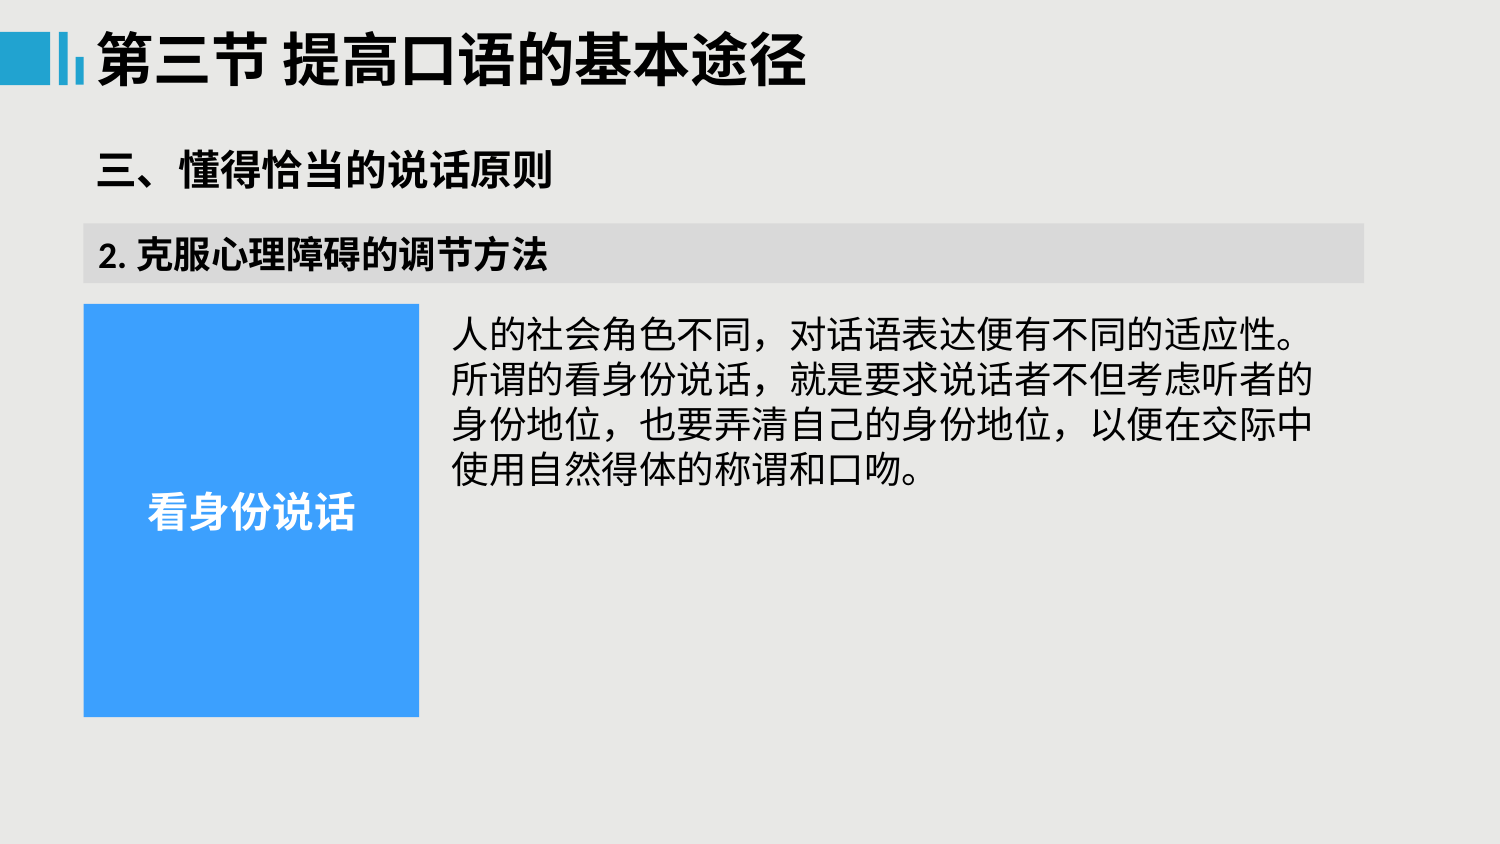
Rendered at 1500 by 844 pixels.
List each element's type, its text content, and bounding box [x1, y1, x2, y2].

text_box 2.克服心理障碍的调节方法 [83, 223, 1365, 284]
text_box [0, 30, 52, 87]
text_box 第三节 提高口语的基本途径 [83, 17, 1412, 99]
text_box 人的社会角色不同，对话语表达便有不同的适应性。所谓的看身份说话，就是要求说话者不但考虑听者的身份地位，也要弄清自己的身份地位，以便在交际中使用自然得体的称谓和口吻。 [437, 303, 1359, 499]
text_box 看身份说话 [82, 302, 421, 719]
text_box [74, 55, 83, 87]
text_box 三、懂得恰当的说话原则 [83, 138, 1304, 200]
text_box [57, 30, 70, 87]
